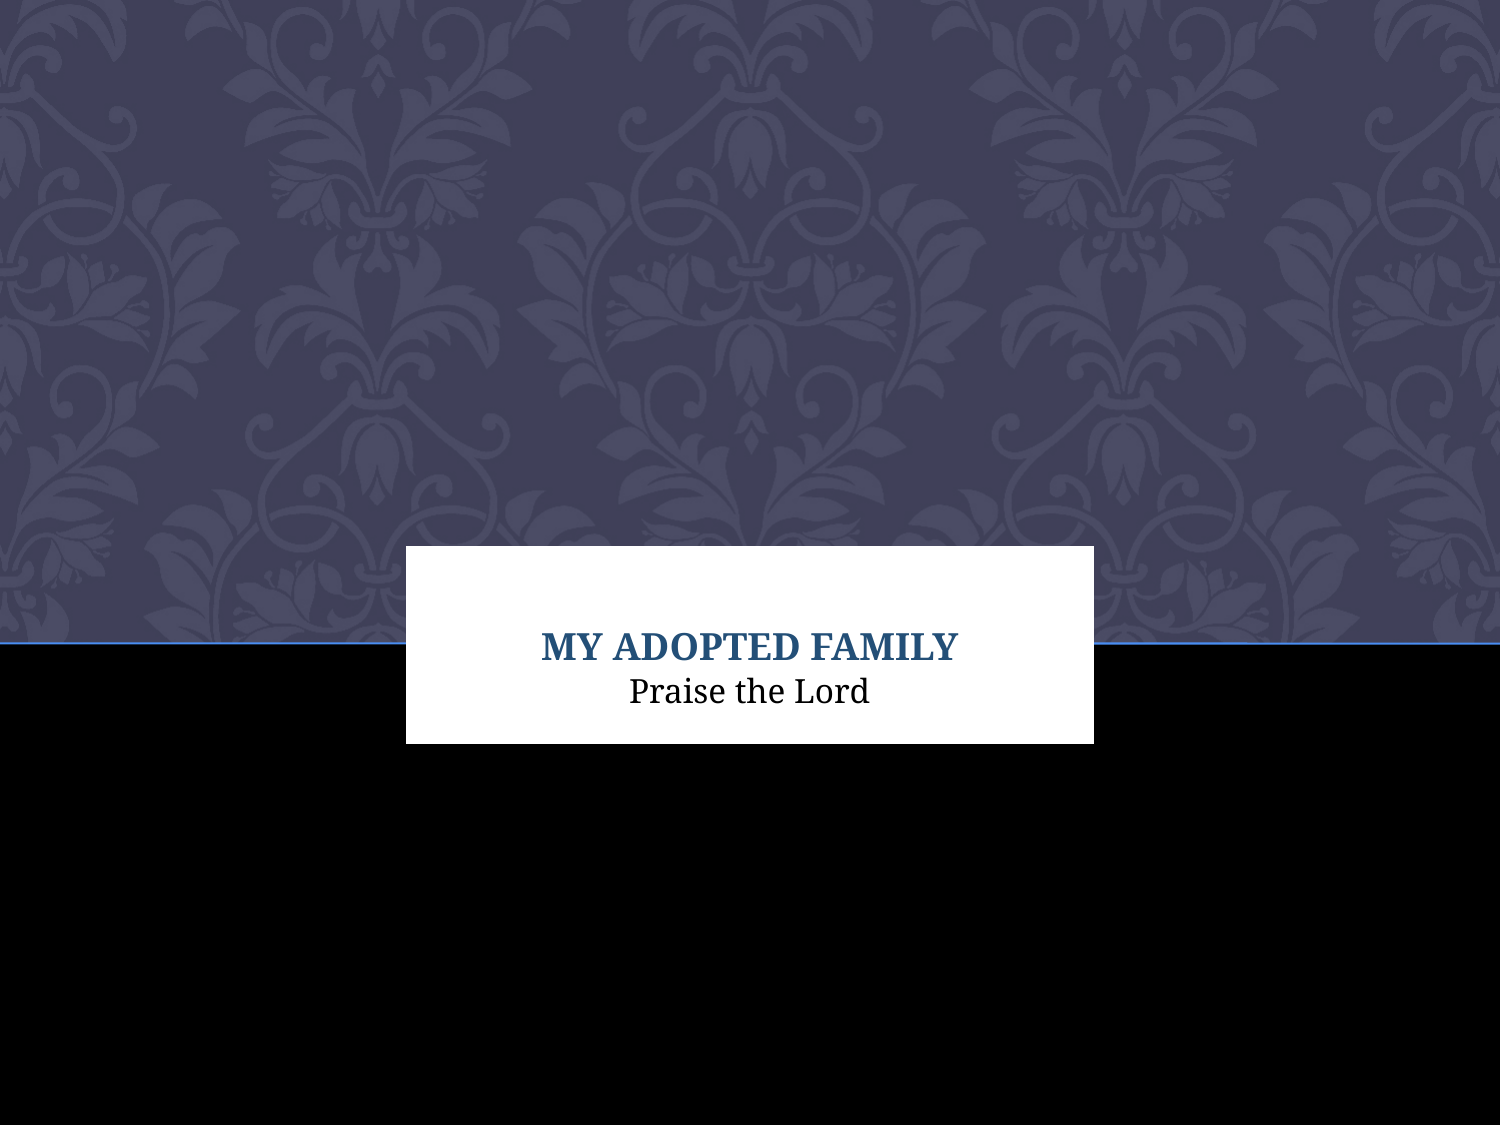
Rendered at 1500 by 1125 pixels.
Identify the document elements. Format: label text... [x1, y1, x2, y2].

title My adopted family [407, 544, 1093, 676]
subtitle Praise the Lord [413, 670, 1087, 736]
